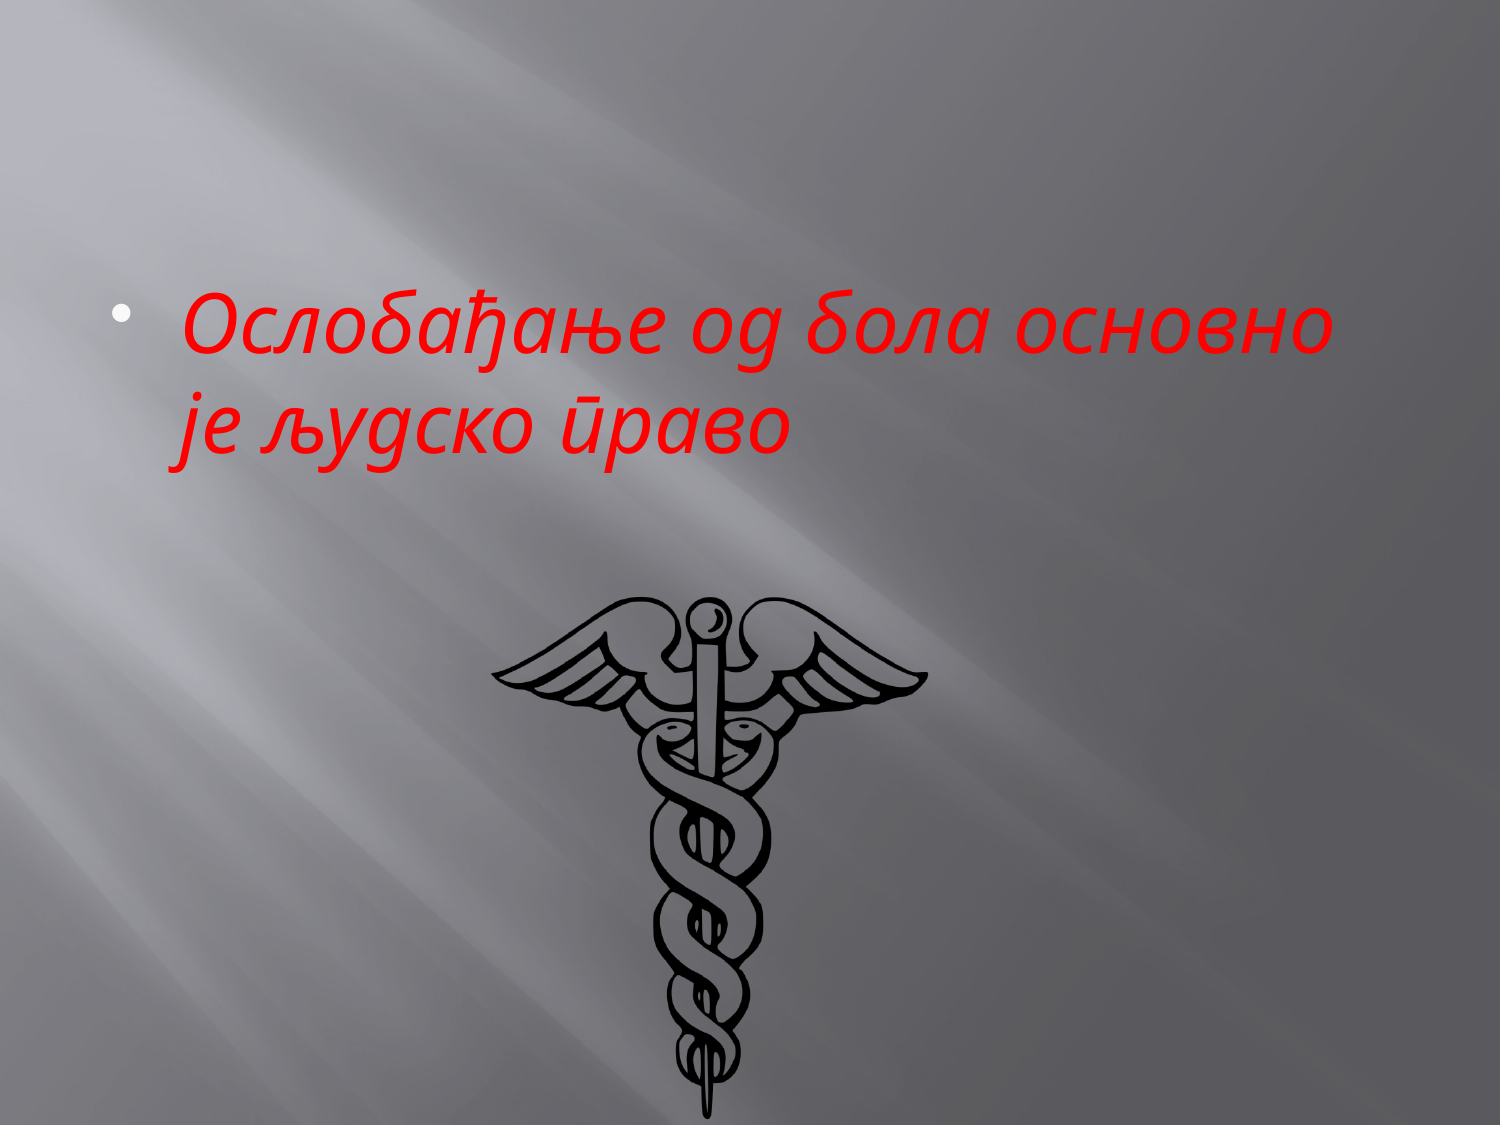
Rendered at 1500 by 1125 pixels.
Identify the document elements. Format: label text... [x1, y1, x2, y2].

list Ослобађање од бола основно је људско право [75, 262, 1425, 1035]
picture [487, 588, 938, 1125]
